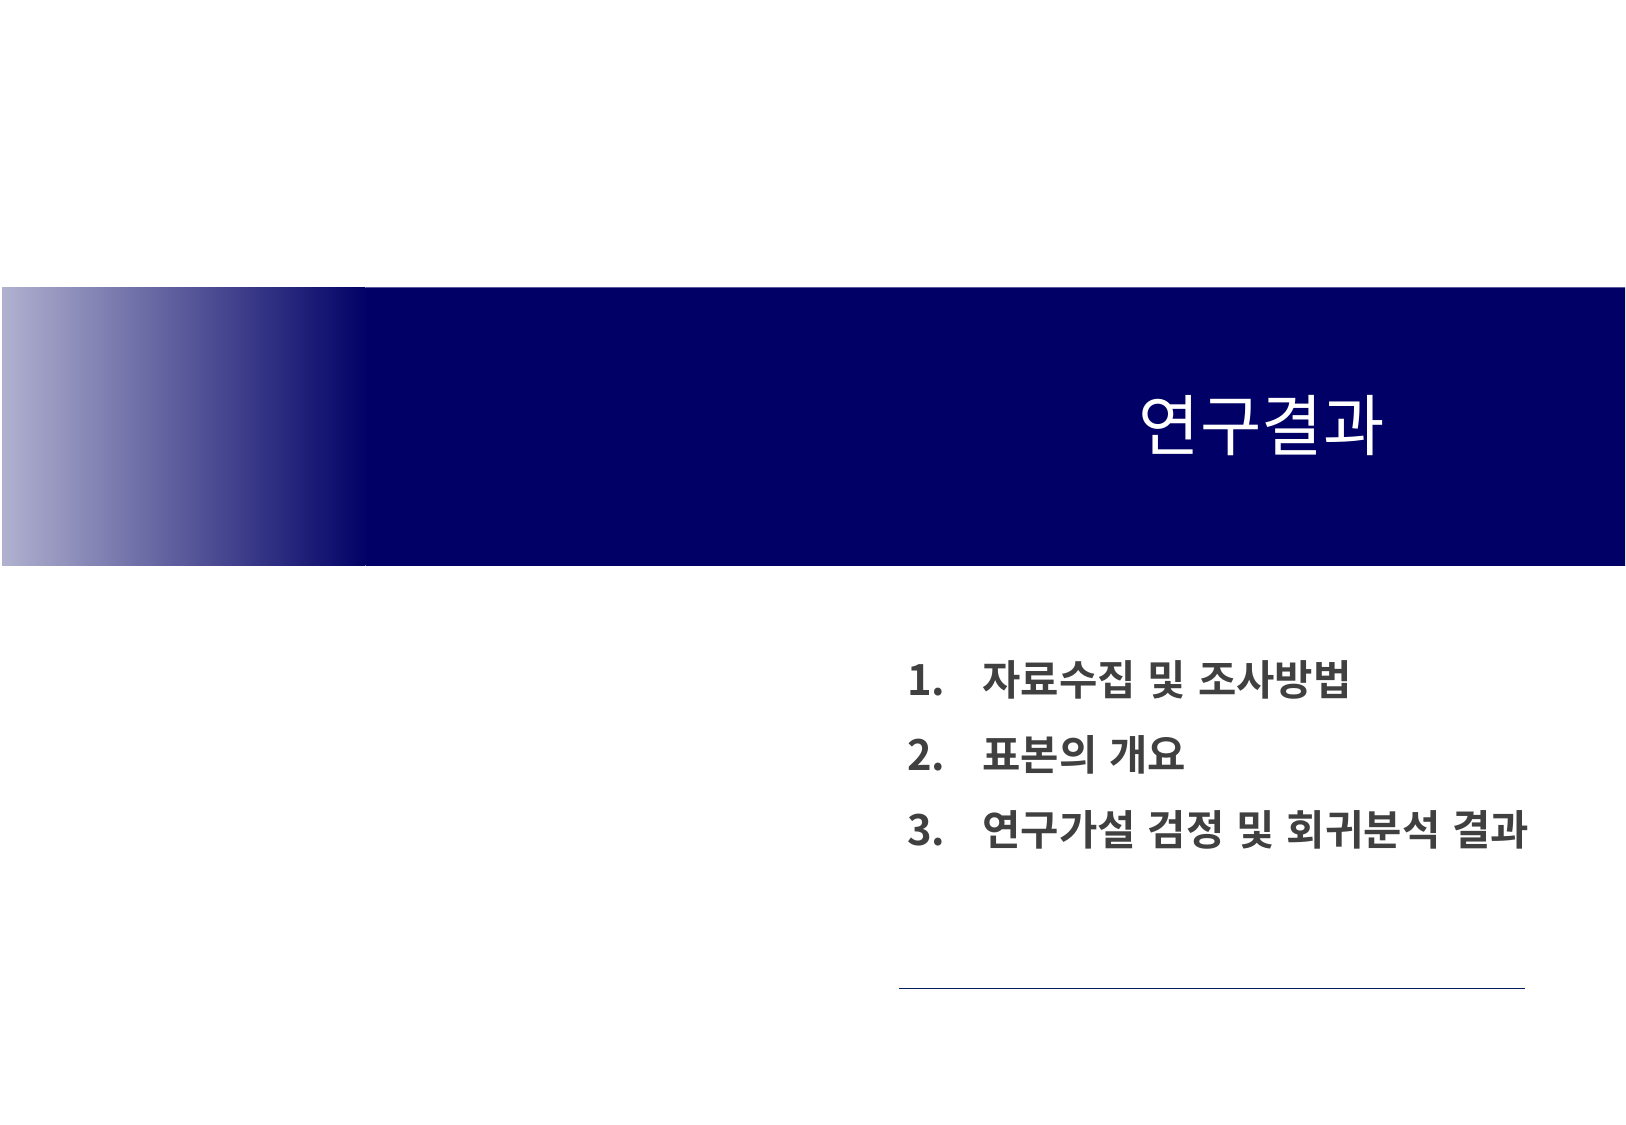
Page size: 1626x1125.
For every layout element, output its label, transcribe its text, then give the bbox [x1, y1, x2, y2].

text_box 자료수집 및 조사방법 표본의 개요 연구가설 검정 및 회귀분석 결과 [815, 621, 1609, 862]
text_box 연구결과 [328, 303, 1400, 545]
